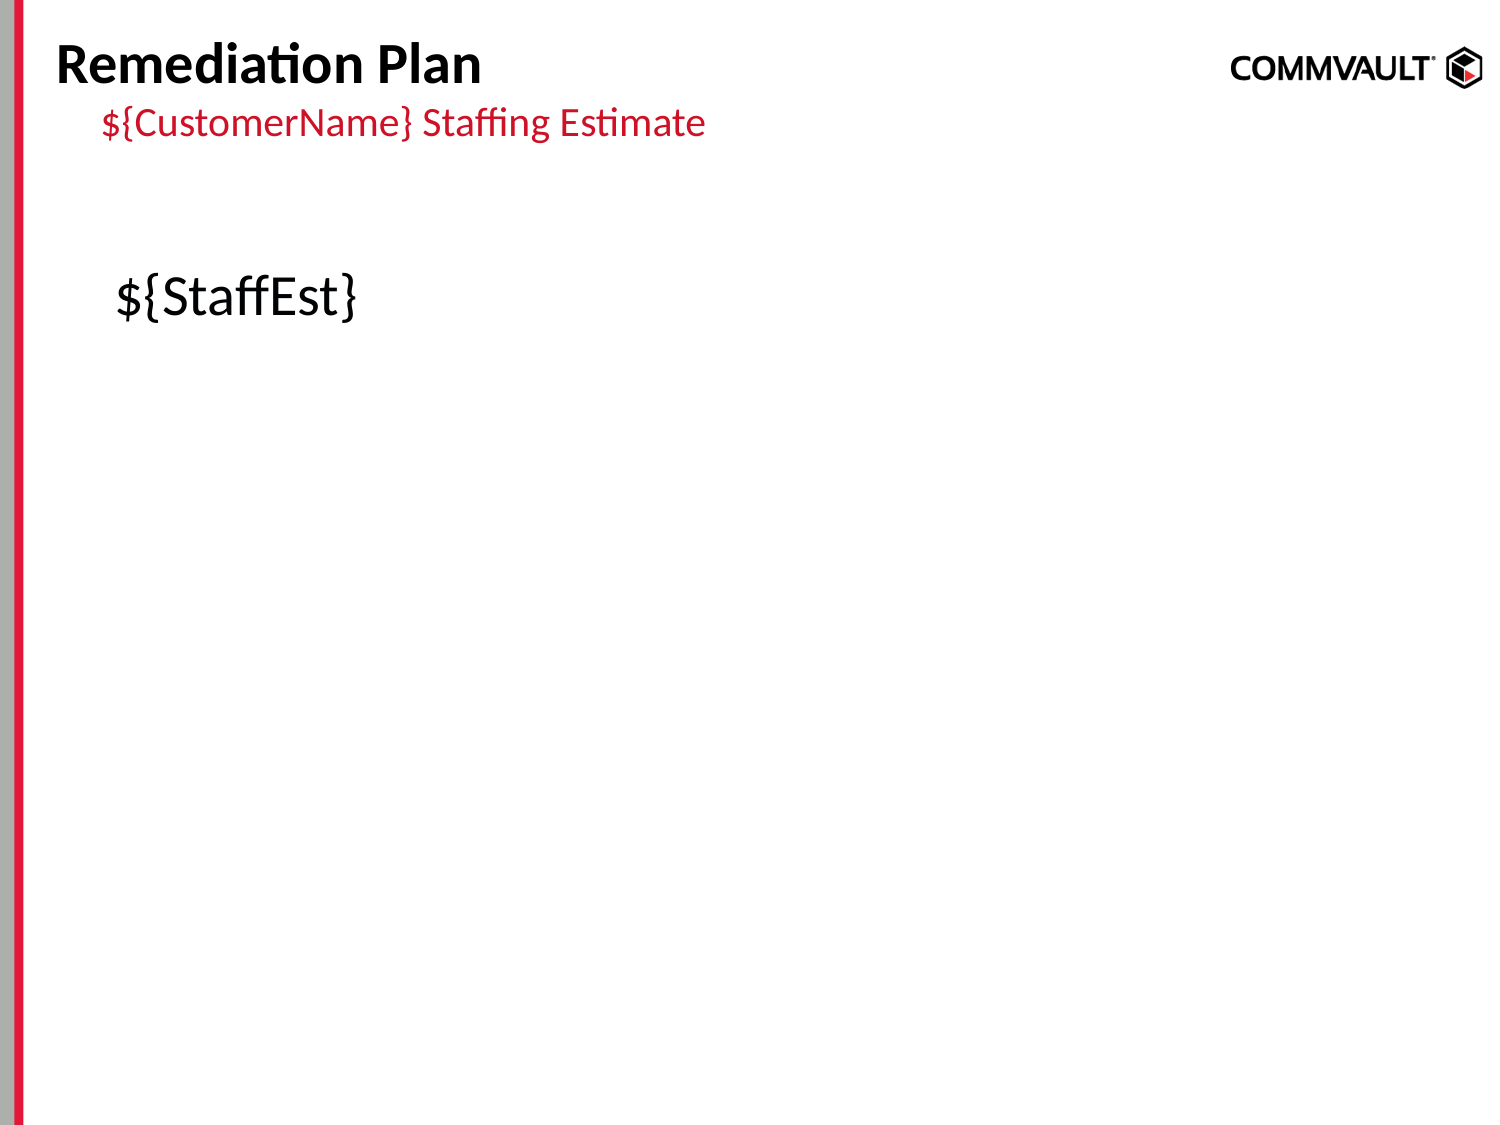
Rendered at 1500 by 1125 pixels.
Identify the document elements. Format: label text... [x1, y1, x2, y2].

picture [1247, 46, 1483, 89]
text_box ${StaffEst} [24, 249, 1375, 1088]
list ${CustomerName} Staffing Estimate [85, 91, 1247, 150]
title Remediation Plan [41, 30, 1247, 91]
